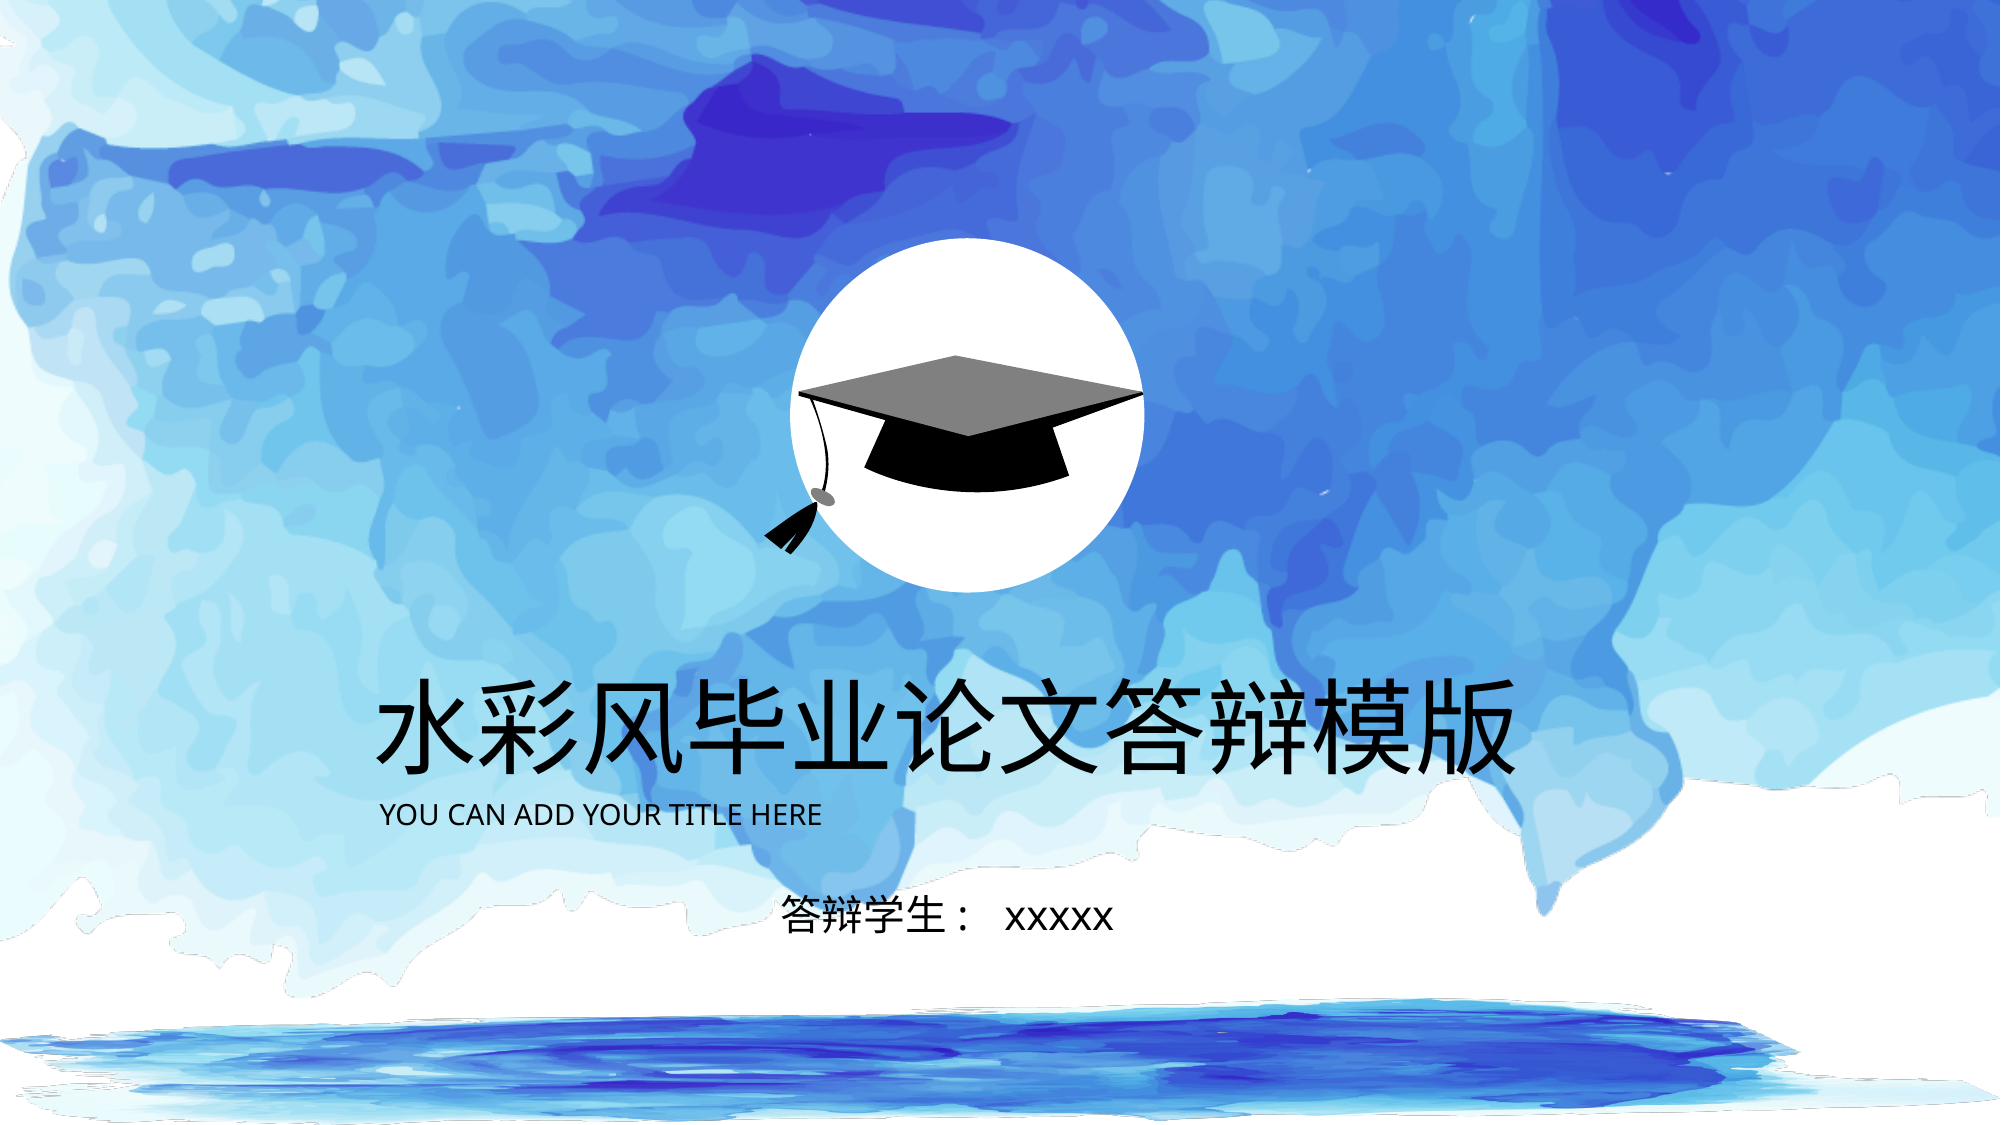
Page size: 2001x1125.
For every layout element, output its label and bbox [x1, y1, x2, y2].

picture [0, 0, 2000, 1125]
text_box [764, 355, 1144, 555]
